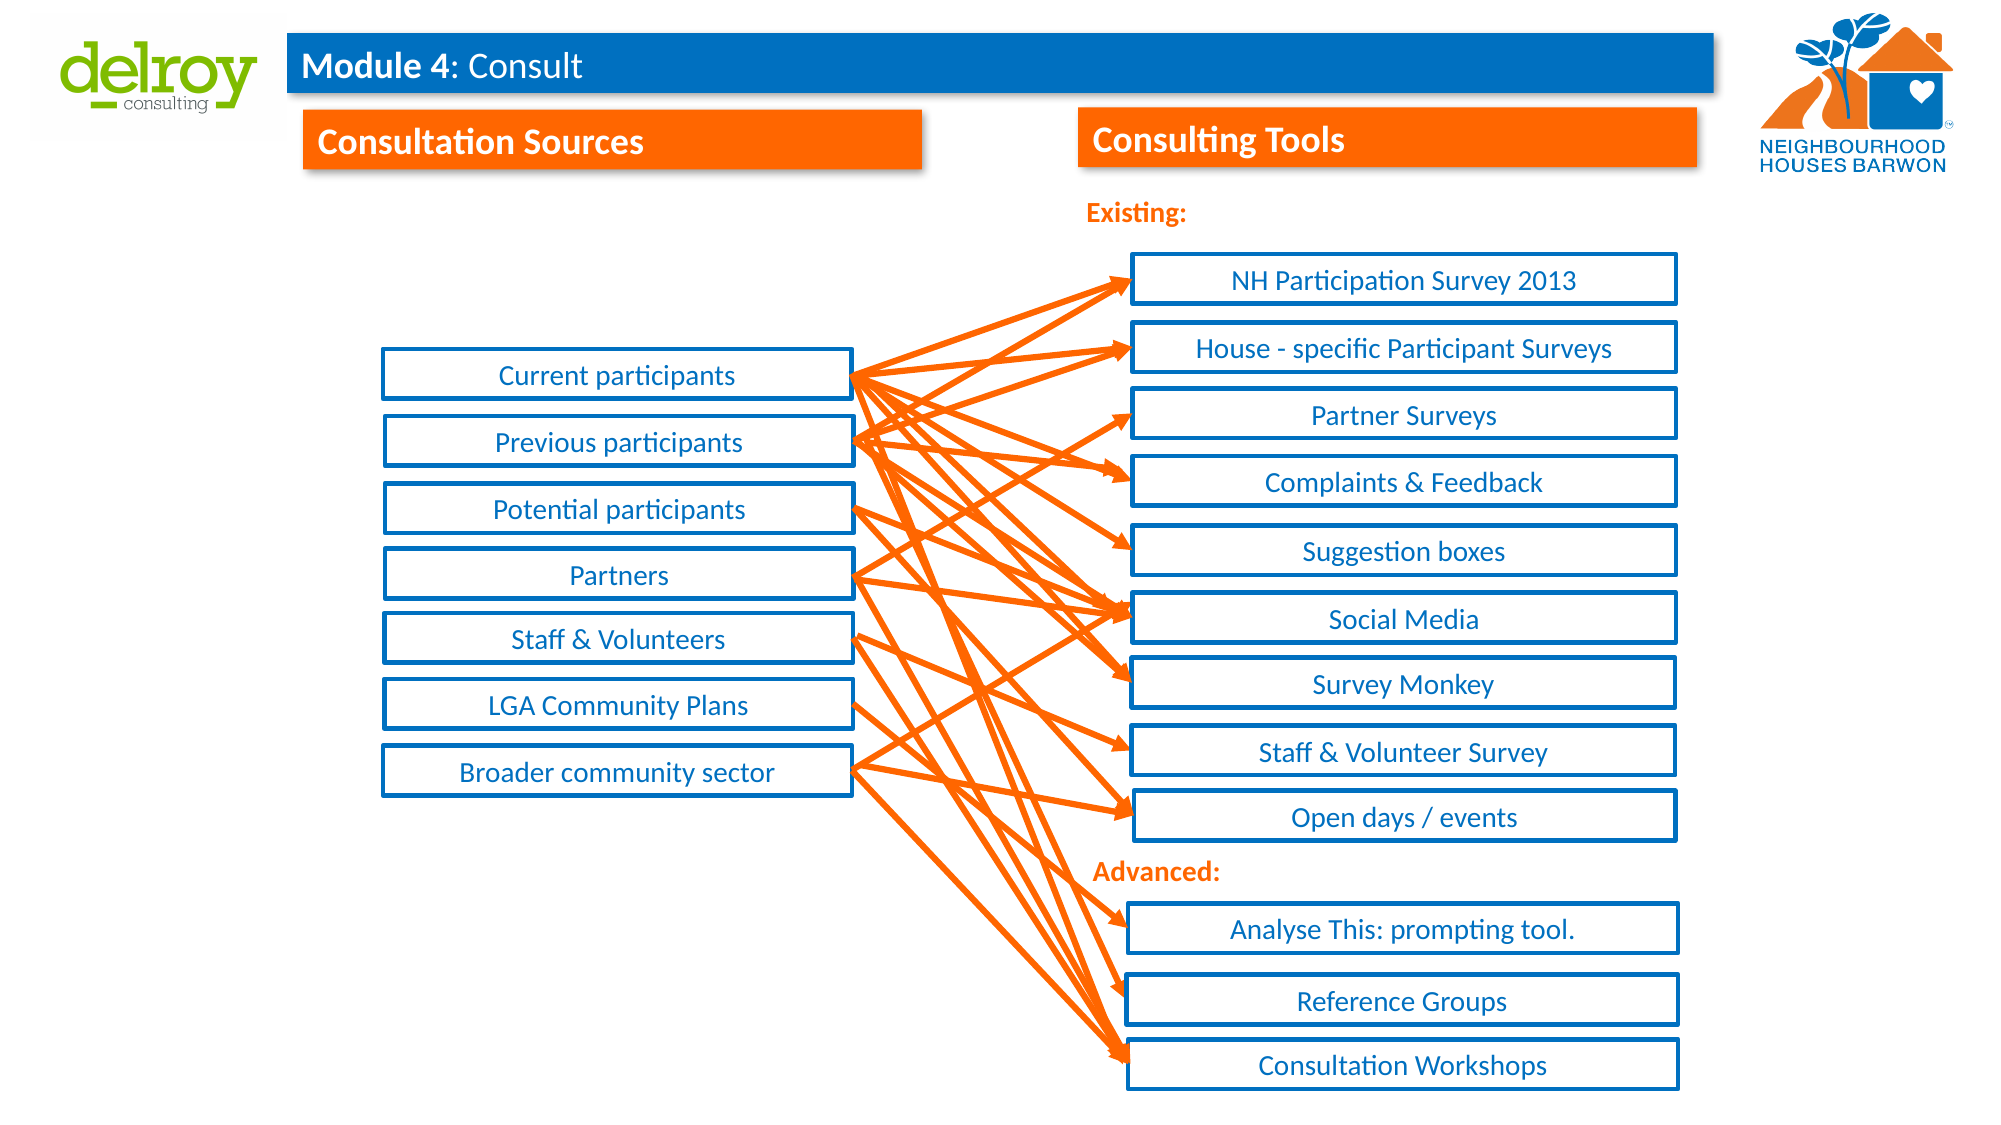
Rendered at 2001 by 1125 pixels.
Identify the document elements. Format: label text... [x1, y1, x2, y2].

text_box Suggestion boxes [1135, 525, 1676, 575]
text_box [851, 770, 1129, 1065]
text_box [851, 374, 1123, 770]
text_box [853, 573, 1131, 1064]
text_box Open days / events [1134, 790, 1676, 841]
text_box LGA Community Plans [384, 678, 851, 729]
text_box Advanced: [1131, 845, 1404, 895]
text_box Partners [384, 548, 851, 599]
text_box Consultation Workshops [1128, 1039, 1678, 1089]
text_box Staff & Volunteer Survey [1135, 725, 1676, 776]
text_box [1123, 507, 1135, 817]
text_box Complaints & Feedback [1133, 456, 1676, 506]
text_box Consultation Sources [303, 109, 922, 170]
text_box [1123, 442, 1132, 507]
text_box Module 4: Consult [287, 33, 1714, 93]
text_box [853, 638, 1129, 770]
text_box Broader community sector [383, 745, 851, 796]
text_box NH Participation Survey 2013 [1132, 254, 1676, 304]
text_box Staff & Volunteers [384, 613, 851, 663]
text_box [853, 347, 1133, 441]
text_box Previous participants [384, 415, 851, 466]
text_box Survey Monkey [1135, 657, 1676, 708]
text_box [853, 279, 1133, 347]
text_box Partner Surveys [1133, 388, 1676, 439]
text_box Existing: [1071, 185, 1398, 236]
text_box Reference Groups [1131, 974, 1678, 1025]
text_box Current participants [382, 348, 852, 399]
text_box Consulting Tools [1078, 107, 1697, 168]
text_box Analyse This: prompting tool. [1131, 903, 1678, 953]
picture [30, 13, 287, 141]
text_box House - specific Participant Surveys [1133, 322, 1676, 372]
text_box Potential participants [384, 483, 851, 533]
picture [1759, 11, 1955, 176]
text_box Social Media [1135, 592, 1676, 643]
